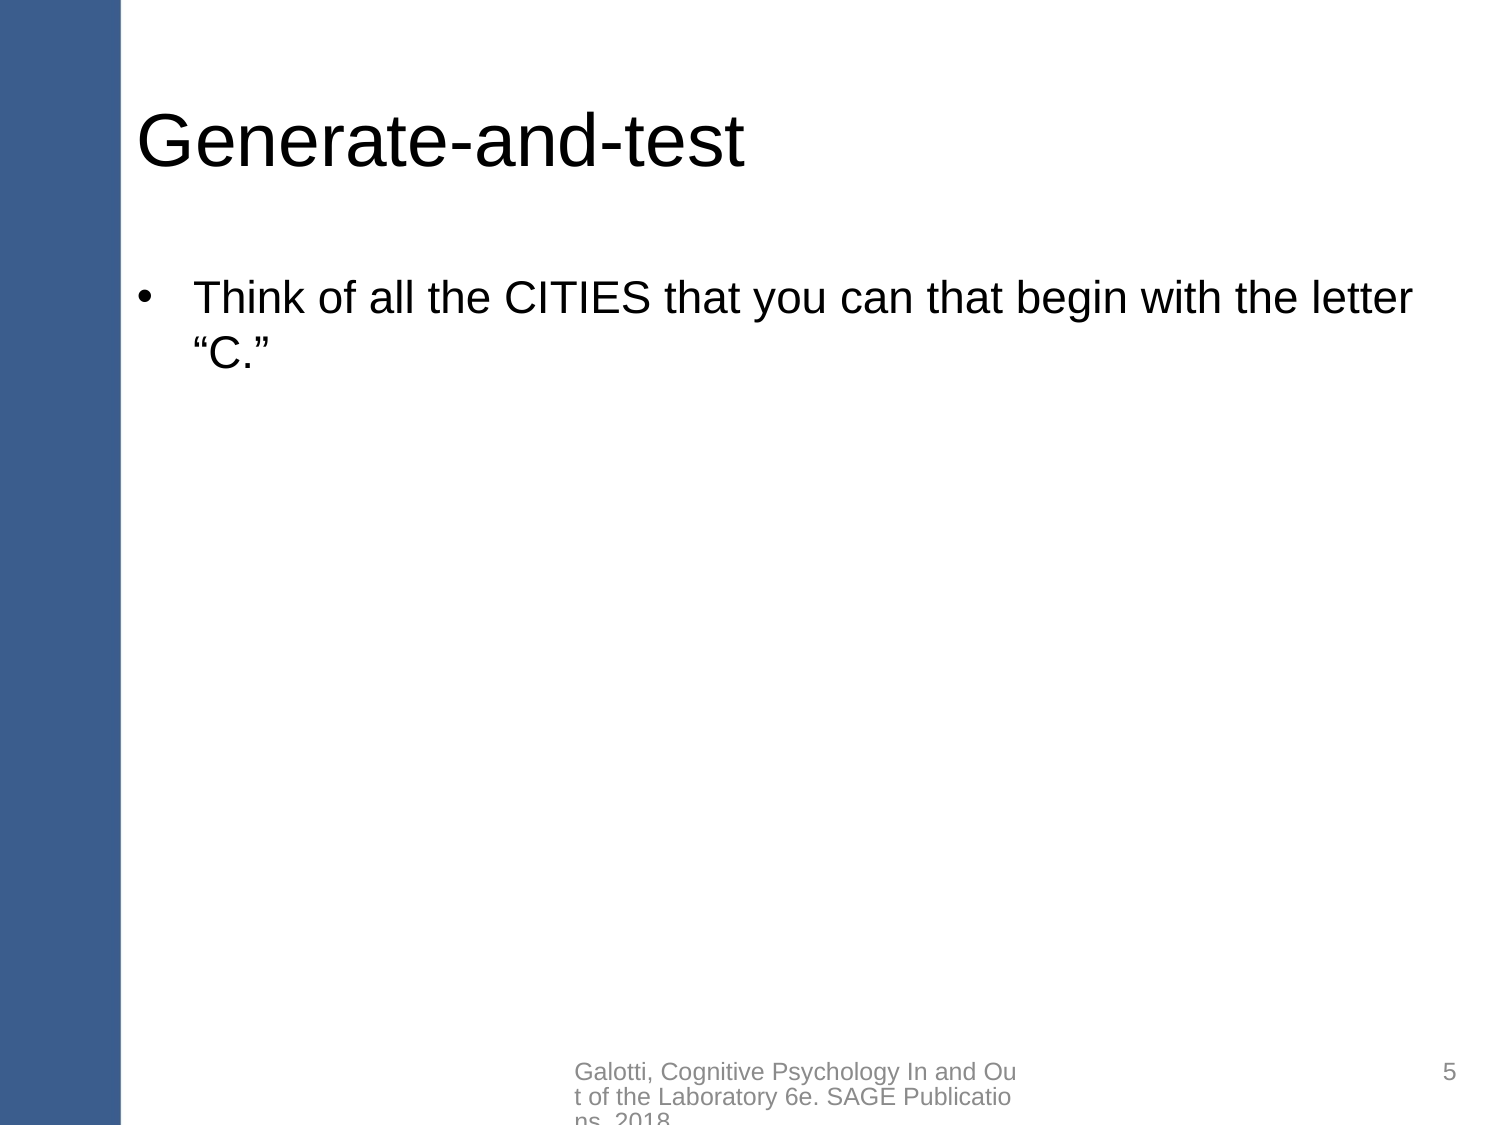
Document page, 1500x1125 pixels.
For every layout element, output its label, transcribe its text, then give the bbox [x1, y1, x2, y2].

picture [0, 0, 1500, 1125]
footer Galotti, Cognitive Psychology In and Out of the Laboratory 6e. SAGE Publications, 2018. [559, 1040, 1035, 1101]
title Generate-and-test [121, 43, 1472, 231]
list Think of all the CITIES that you can that begin with the letter “C.” [121, 260, 1472, 1004]
slide_number 5 [1121, 1040, 1472, 1101]
